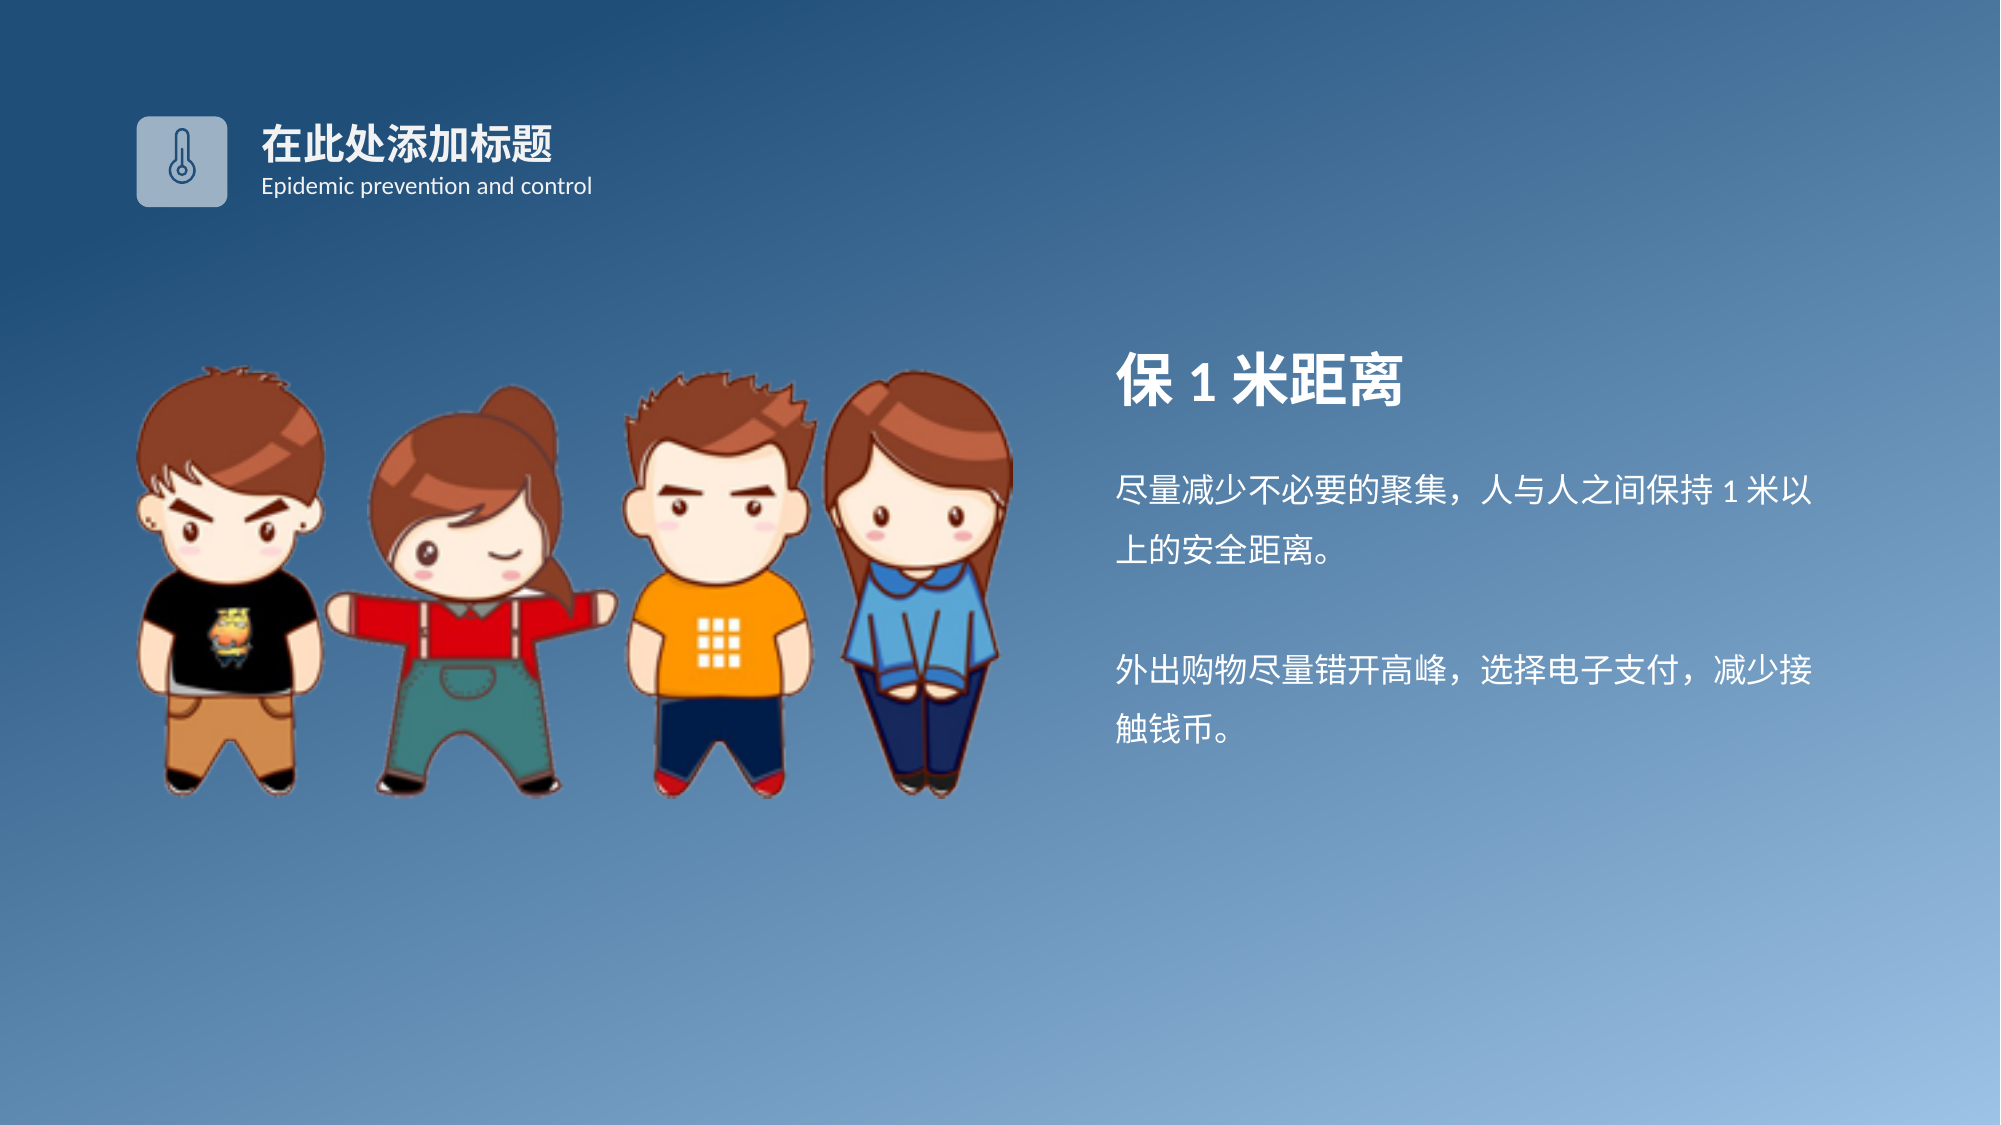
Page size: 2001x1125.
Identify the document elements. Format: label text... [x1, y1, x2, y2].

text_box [168, 127, 196, 184]
picture [136, 365, 1013, 799]
text_box Epidemic prevention and control [246, 162, 743, 207]
text_box [135, 115, 229, 209]
text_box 在此处添加标题 [246, 110, 743, 162]
text_box 保1米距离 [1100, 335, 1585, 421]
text_box 尽量减少不必要的聚集，人与人之间保持1米以上的安全距离。 外出购物尽量错开高峰，选择电子支付，减少接触钱币。 [1100, 441, 1837, 756]
